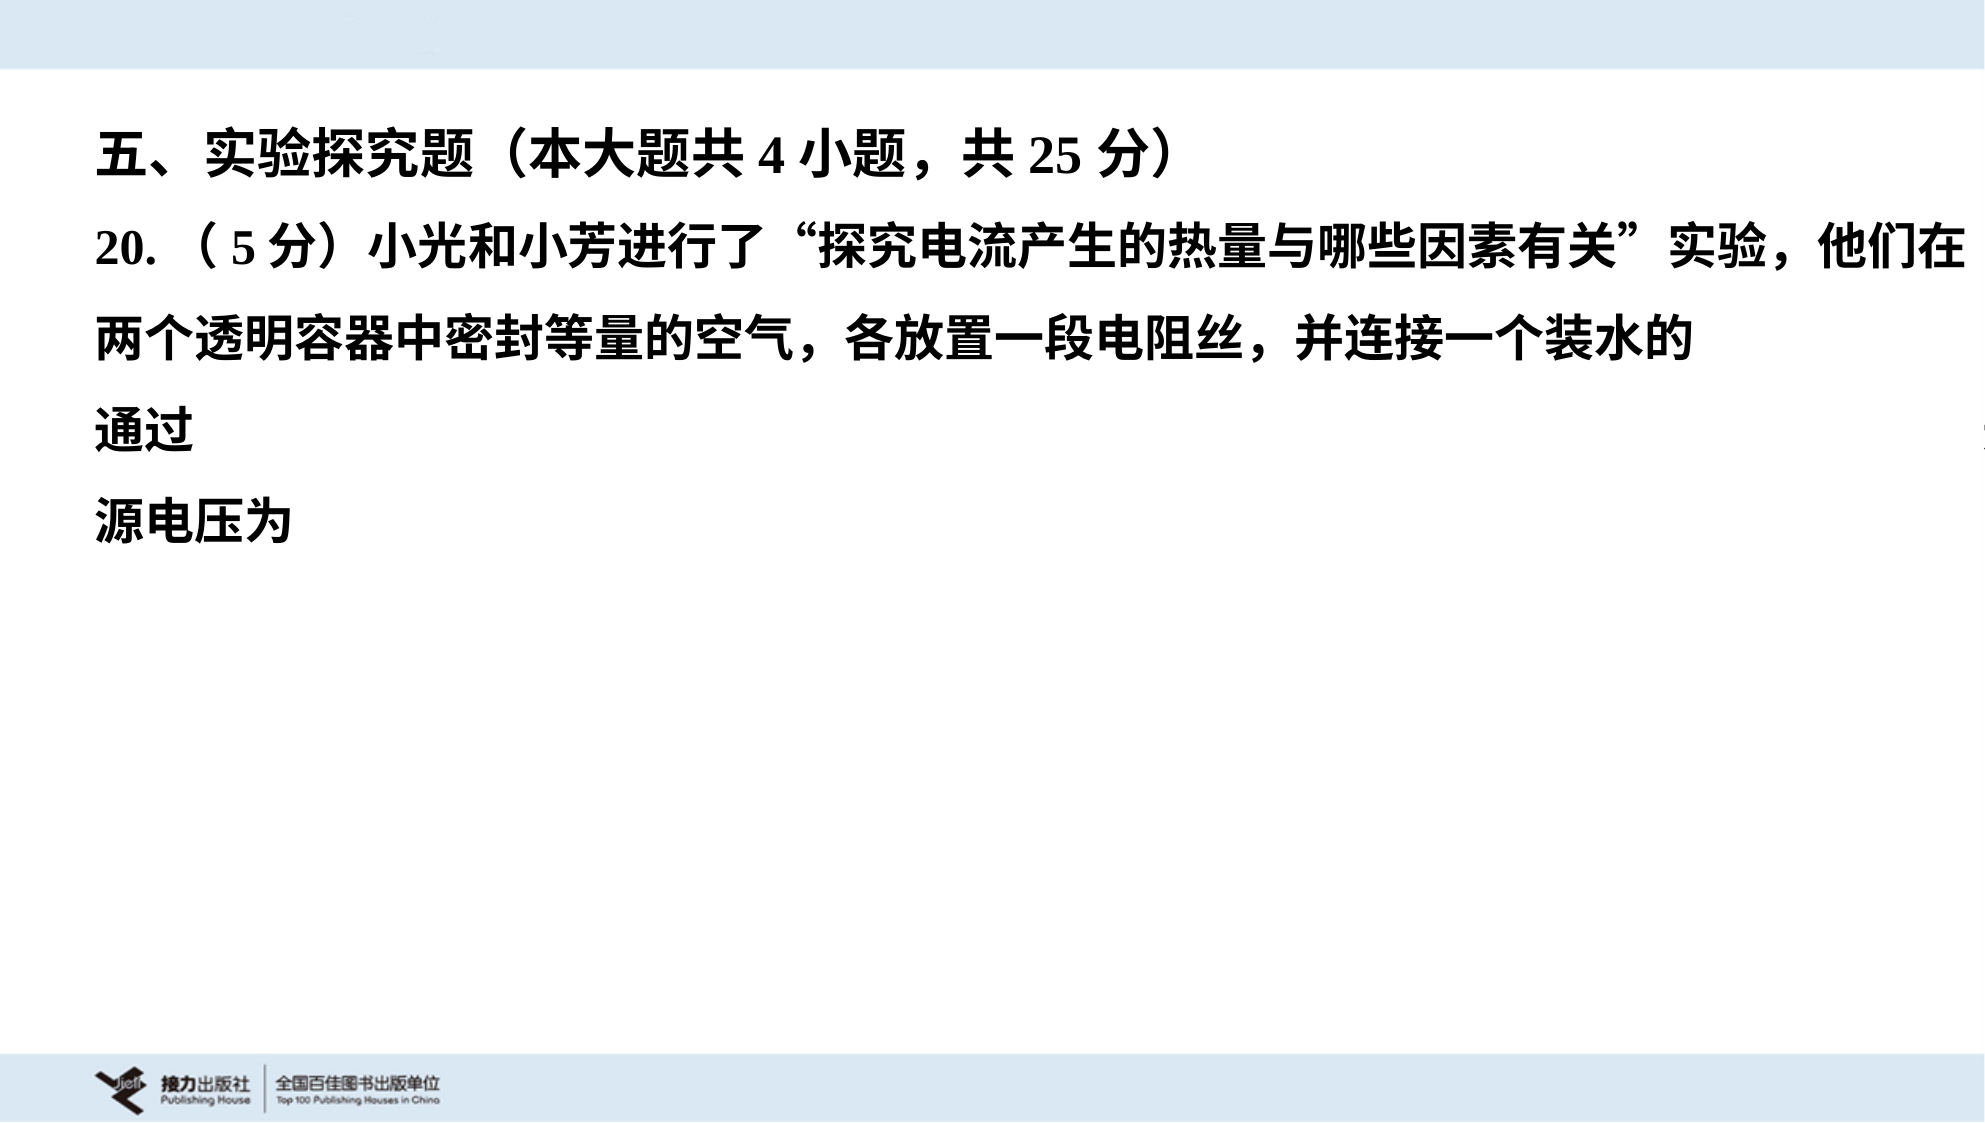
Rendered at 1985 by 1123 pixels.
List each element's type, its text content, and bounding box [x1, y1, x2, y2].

picture [0, 0, 1985, 1122]
text_box 五、实验探究题（本大题共4小题，共25分） [94, 88, 1892, 207]
